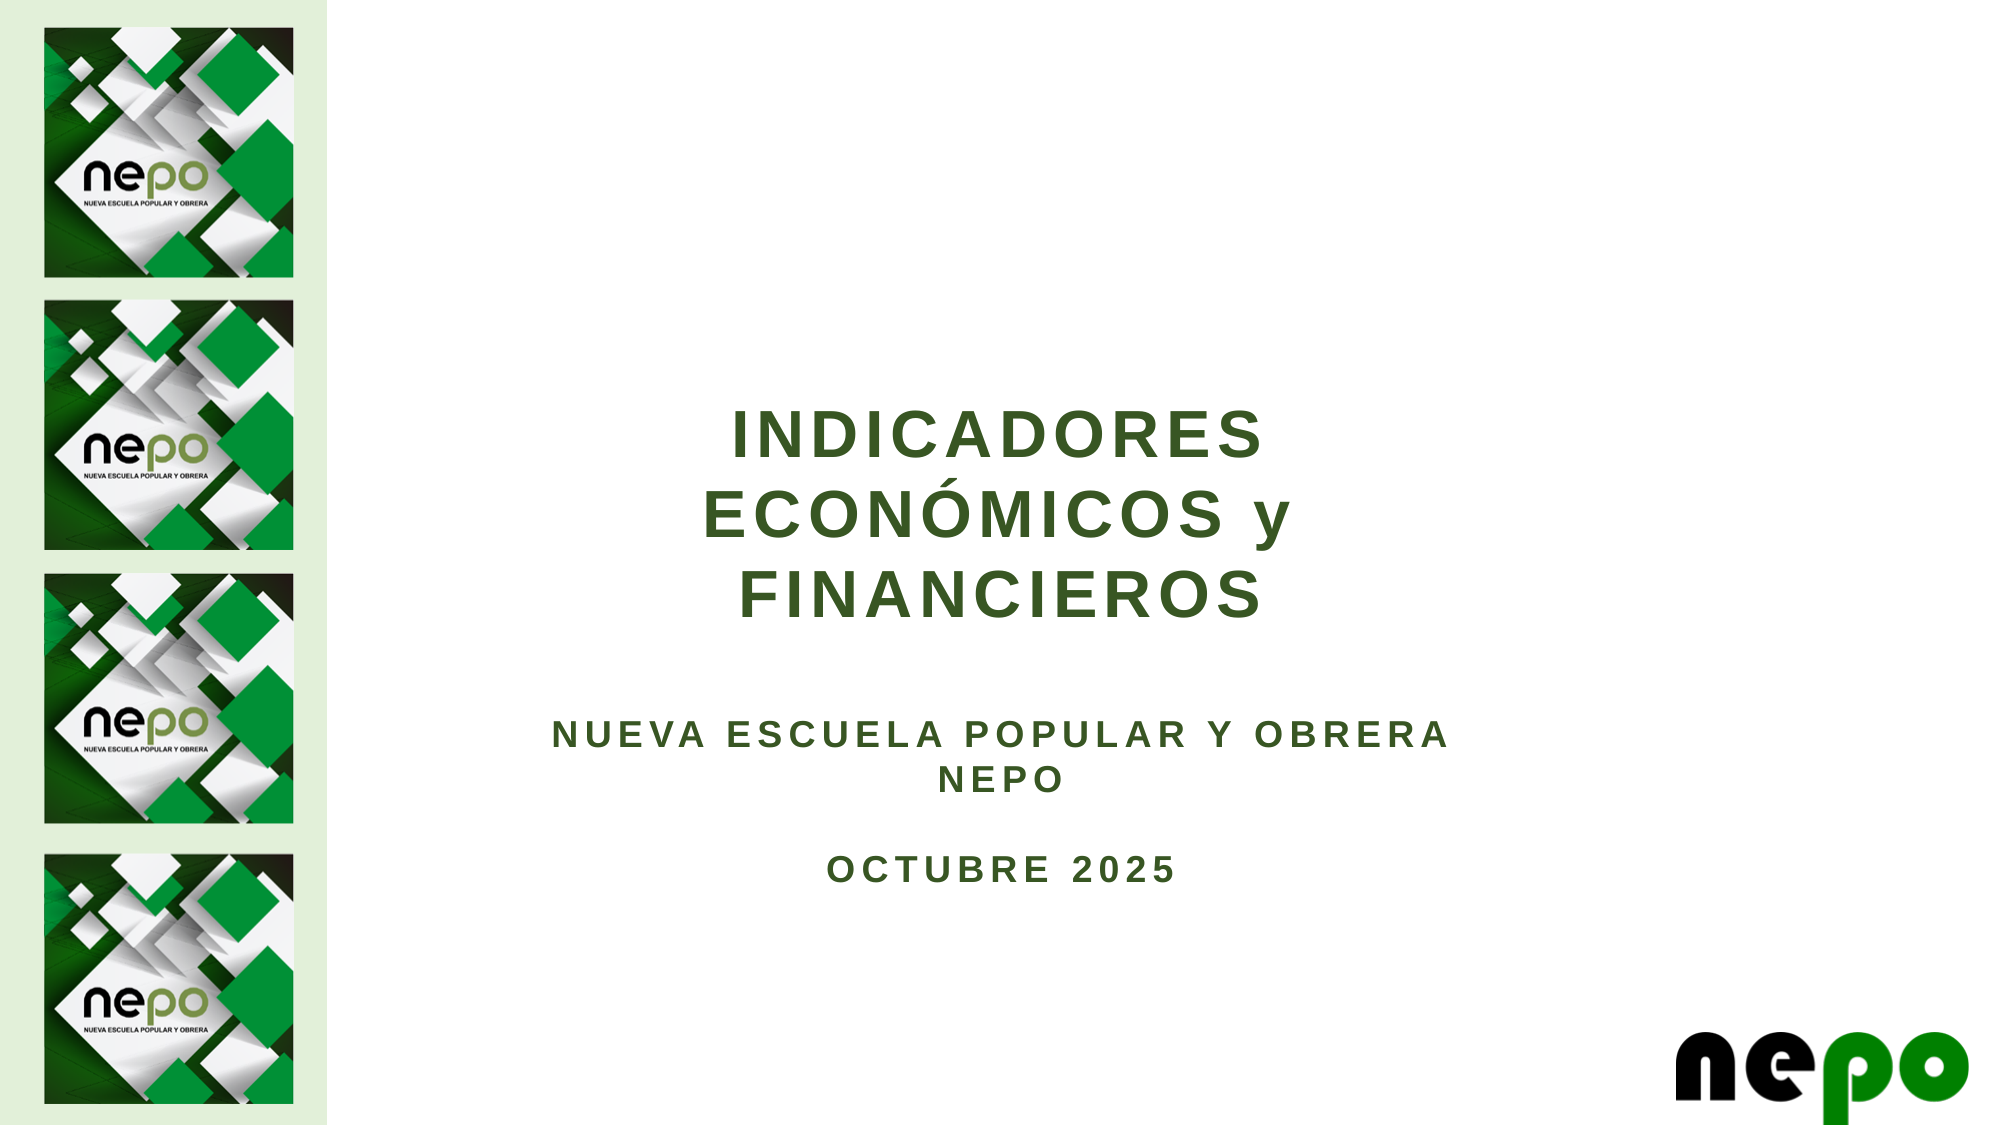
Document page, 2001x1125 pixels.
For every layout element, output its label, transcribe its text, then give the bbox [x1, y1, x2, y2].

picture [1676, 1032, 1969, 1125]
text_box INDICADORES ECONÓMICOS y FINANCIEROS NUEVA ESCUELA POPULAR Y OBRERA NEPO OCTUBRE 2025 [506, 383, 1494, 898]
picture [0, 0, 327, 1125]
